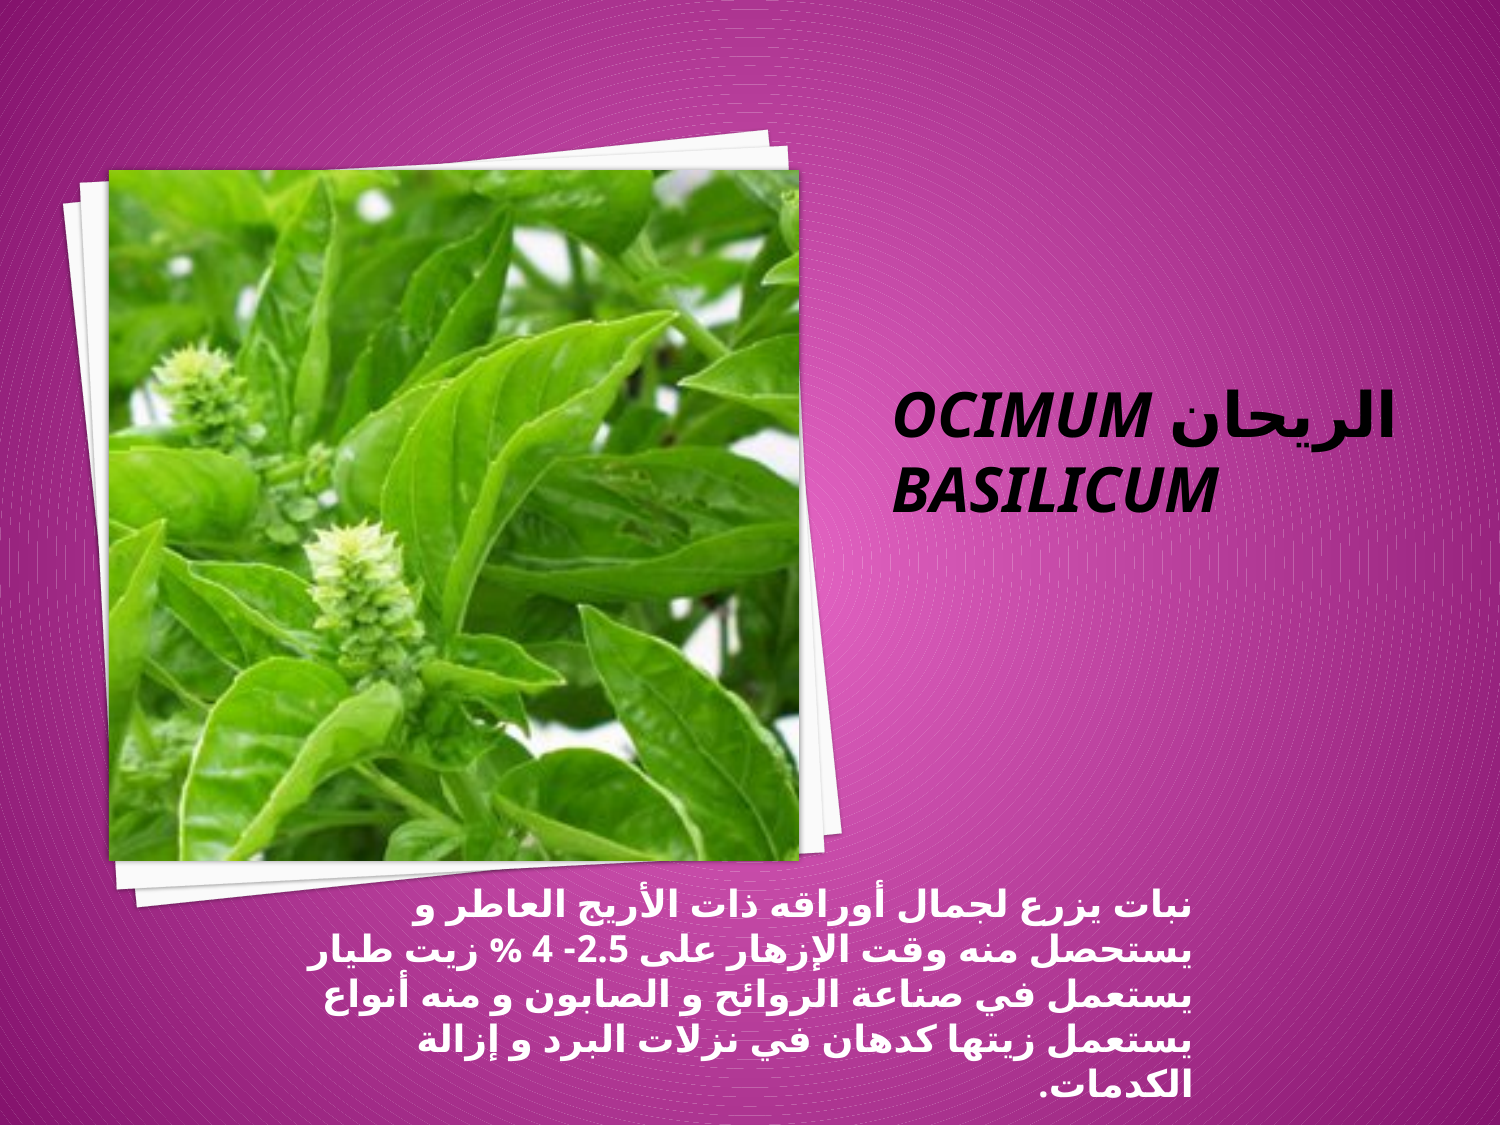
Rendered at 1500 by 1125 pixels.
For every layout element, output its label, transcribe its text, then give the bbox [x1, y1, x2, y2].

picture [108, 170, 800, 862]
title الريحان Ocimum basilicum [884, 187, 1447, 525]
list نبات يزرع لجمال أوراقه ذات الأريج العاطر و يستحصل منه وقت الإزهار على 2.5- 4 % زيت طيار يستعمل في صناعة الروائح و الصابون و منه أنواع يستعمل زيتها كدهان في نزلات البرد و إزالة الكدمات. [294, 880, 1194, 1090]
